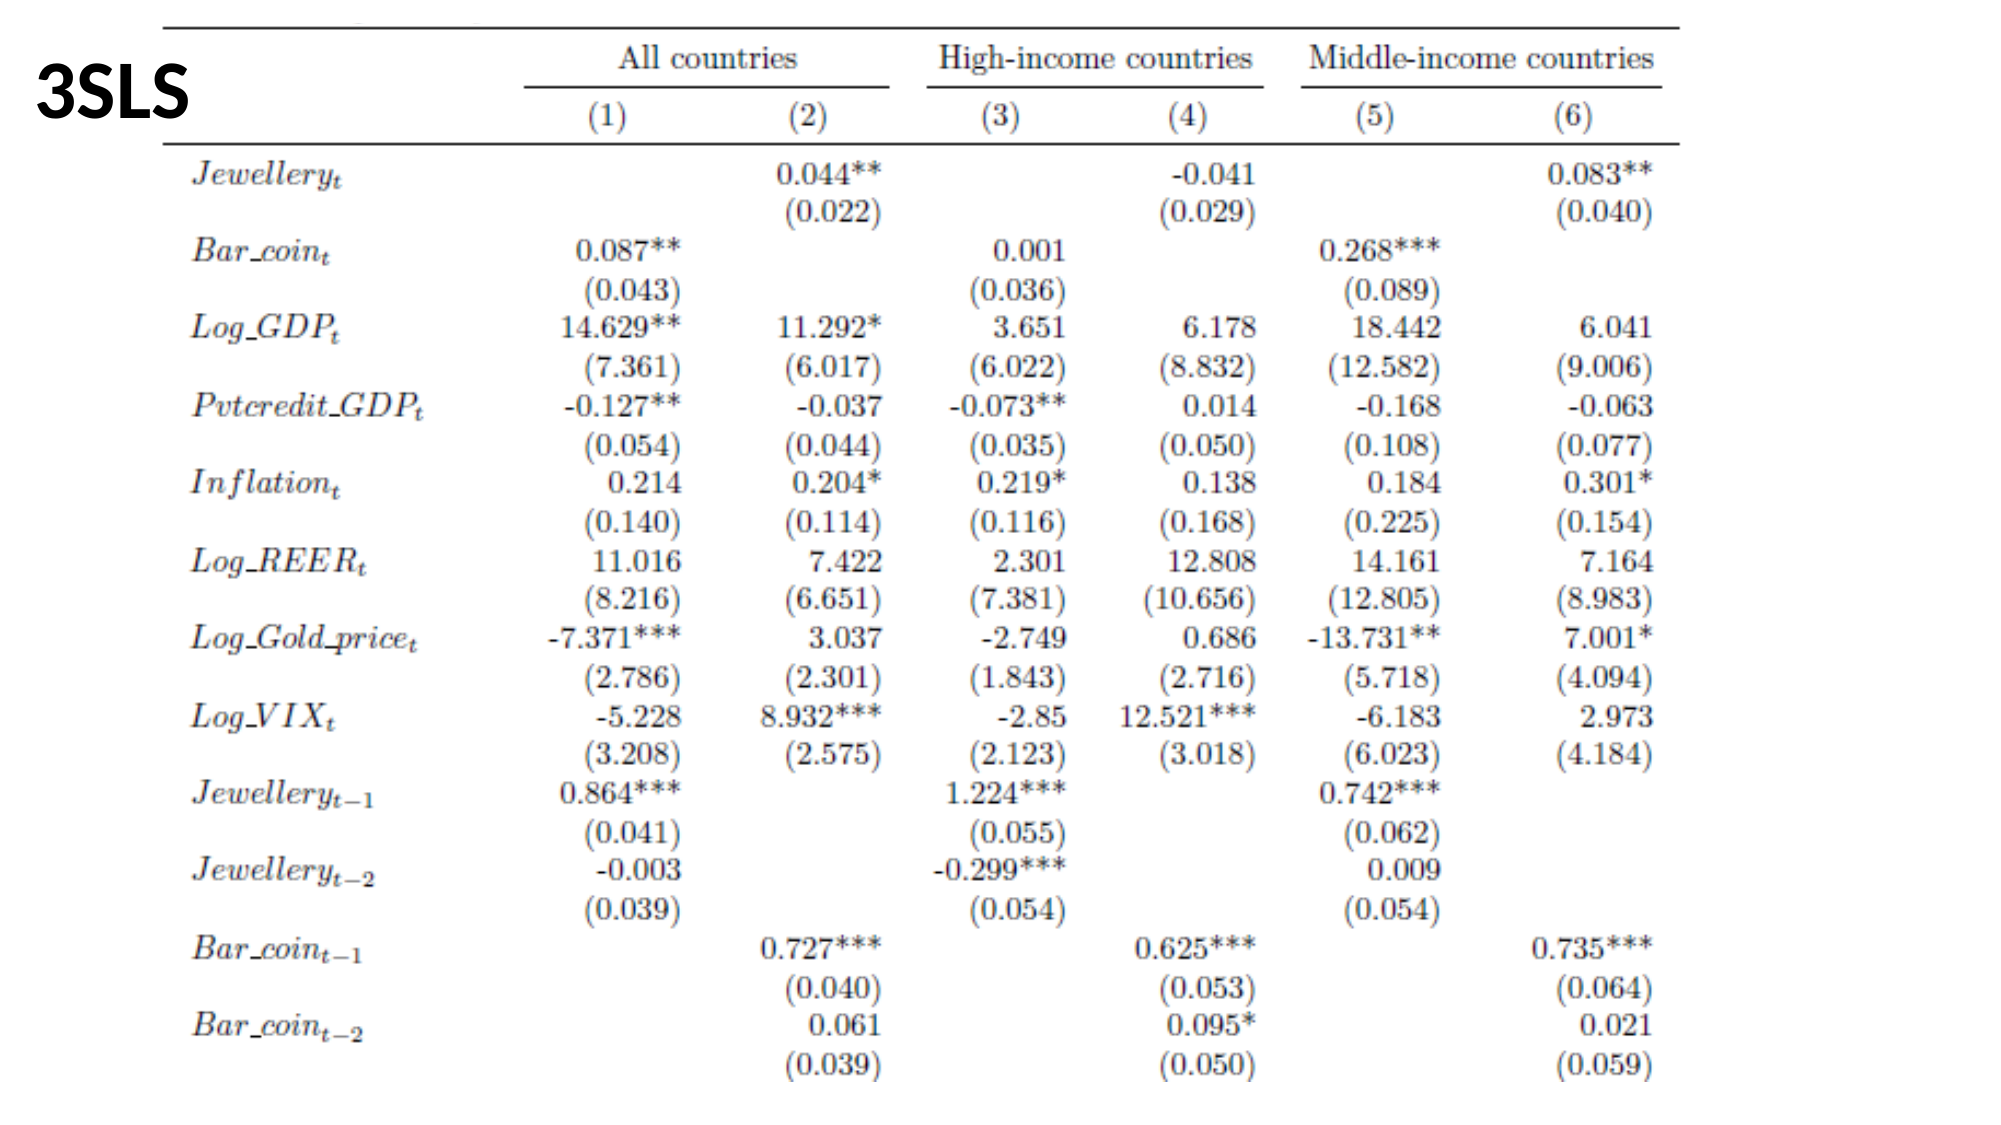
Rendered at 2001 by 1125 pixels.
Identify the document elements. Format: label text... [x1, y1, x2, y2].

text_box 3SLS [19, 28, 159, 143]
picture [159, 23, 1700, 1082]
